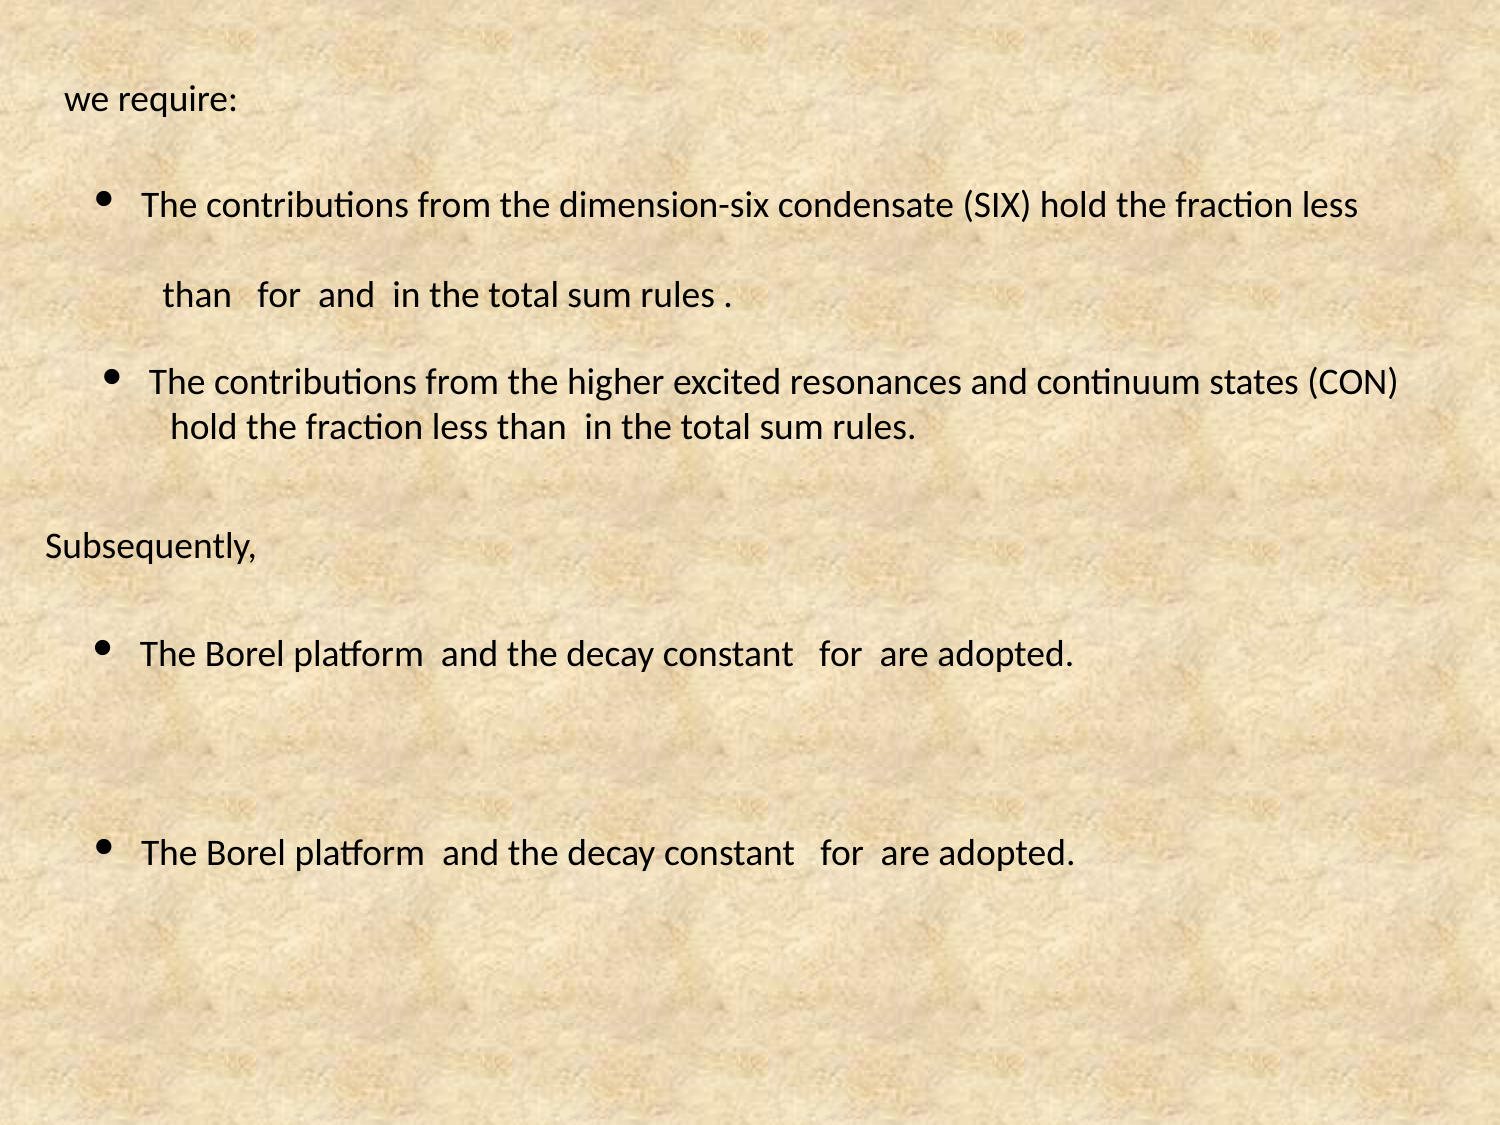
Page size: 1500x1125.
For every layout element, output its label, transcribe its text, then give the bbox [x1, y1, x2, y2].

picture [0, 0, 1500, 1125]
text_box we require: [49, 66, 254, 127]
text_box Subsequently, [30, 514, 273, 574]
